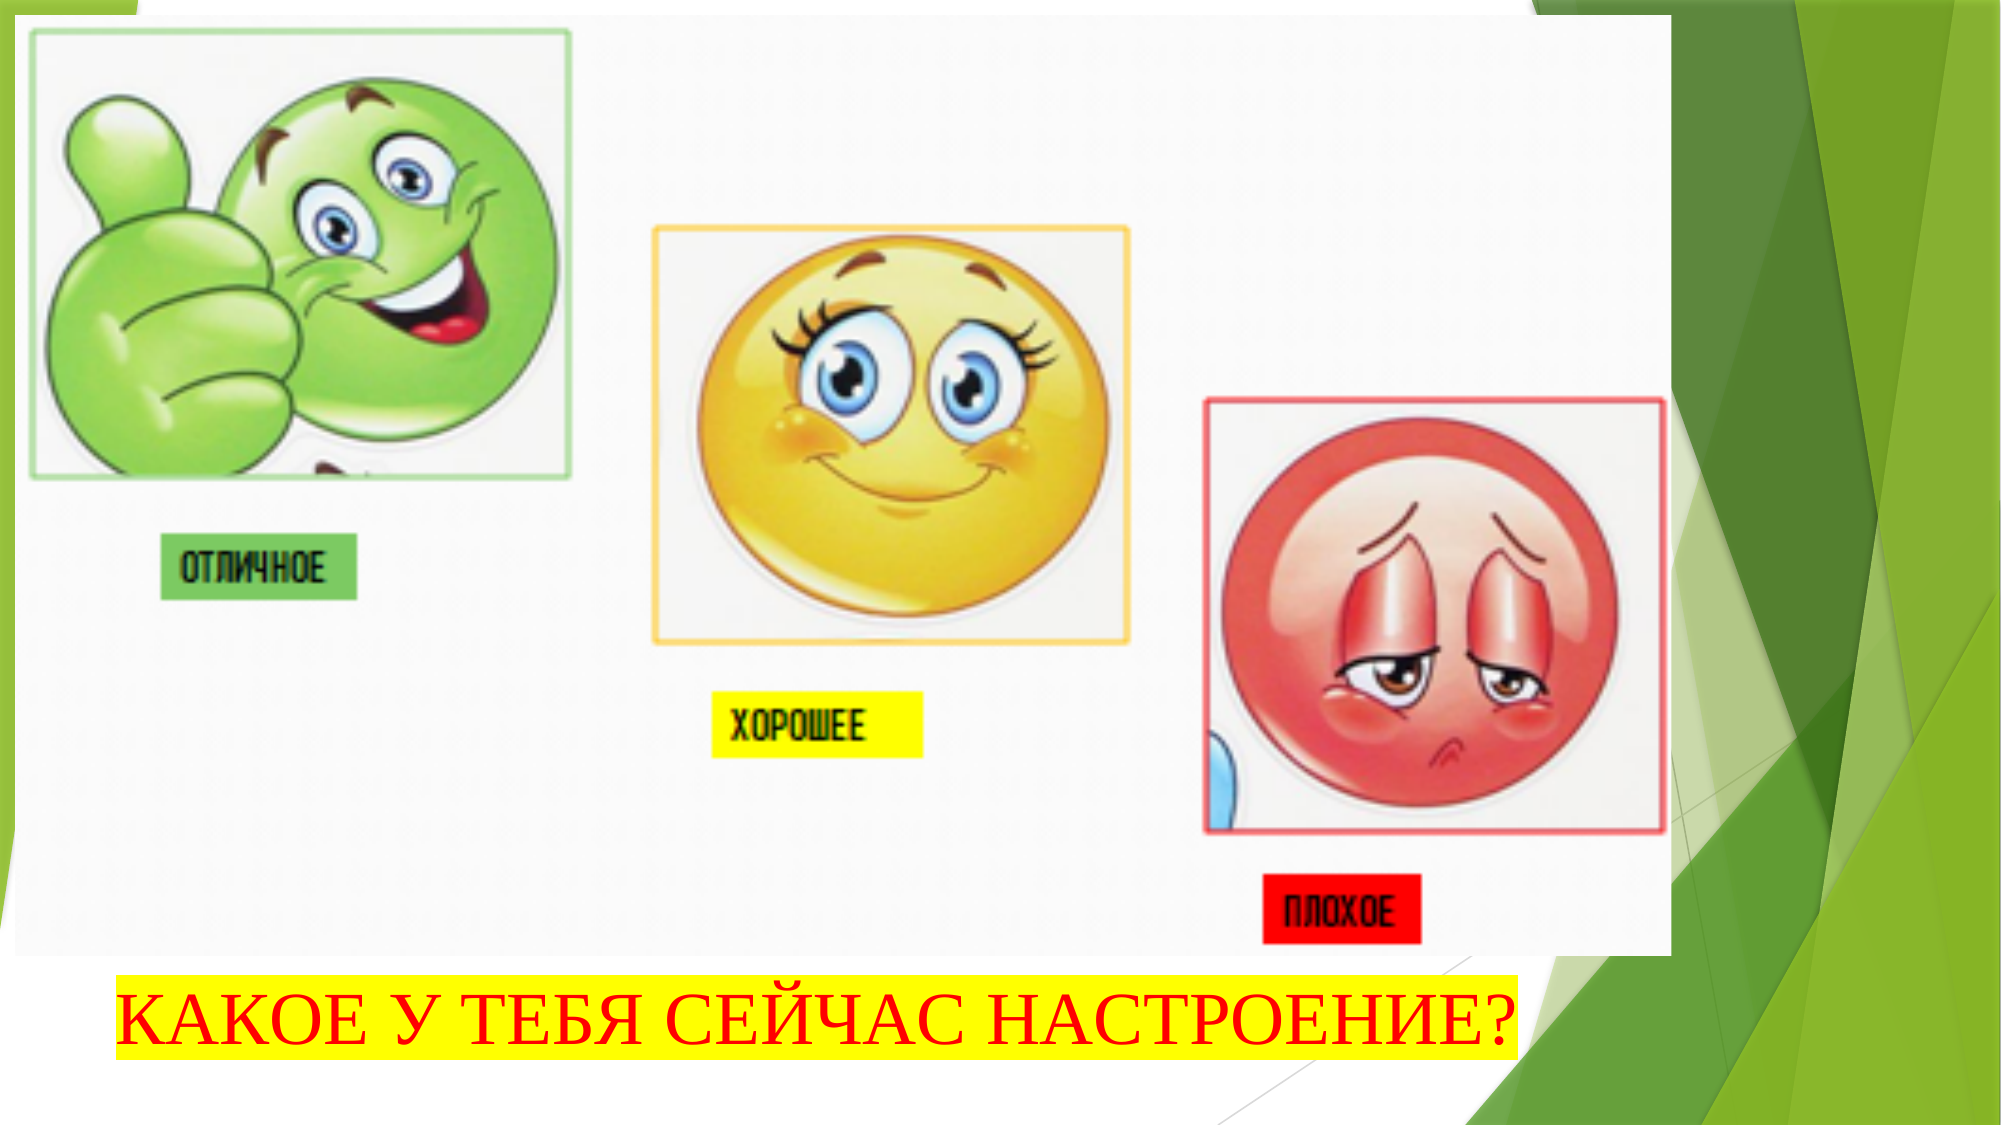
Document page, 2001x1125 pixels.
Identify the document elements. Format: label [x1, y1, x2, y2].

text_box [14, 14, 1673, 1085]
